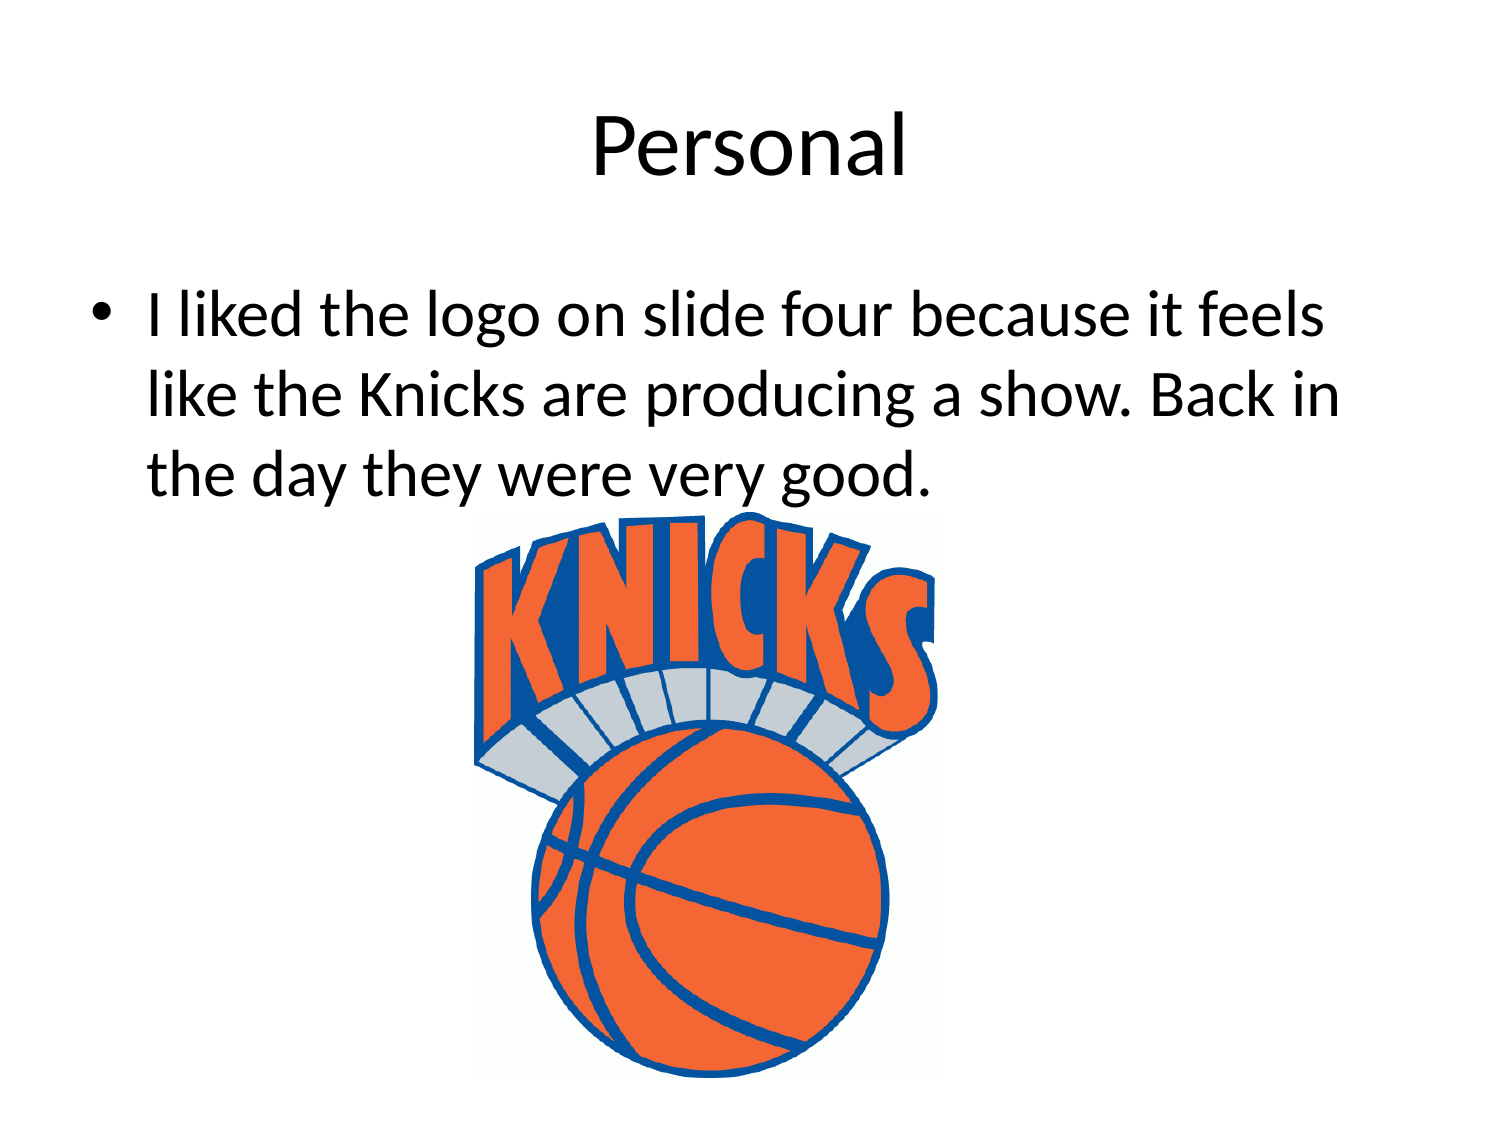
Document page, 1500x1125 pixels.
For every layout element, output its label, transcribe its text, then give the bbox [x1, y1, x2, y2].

list I liked the logo on slide four because it feels like the Knicks are producing a show. Back in the day they were very good. [75, 262, 1425, 1005]
title Personal [75, 45, 1425, 233]
picture [474, 512, 938, 1078]
